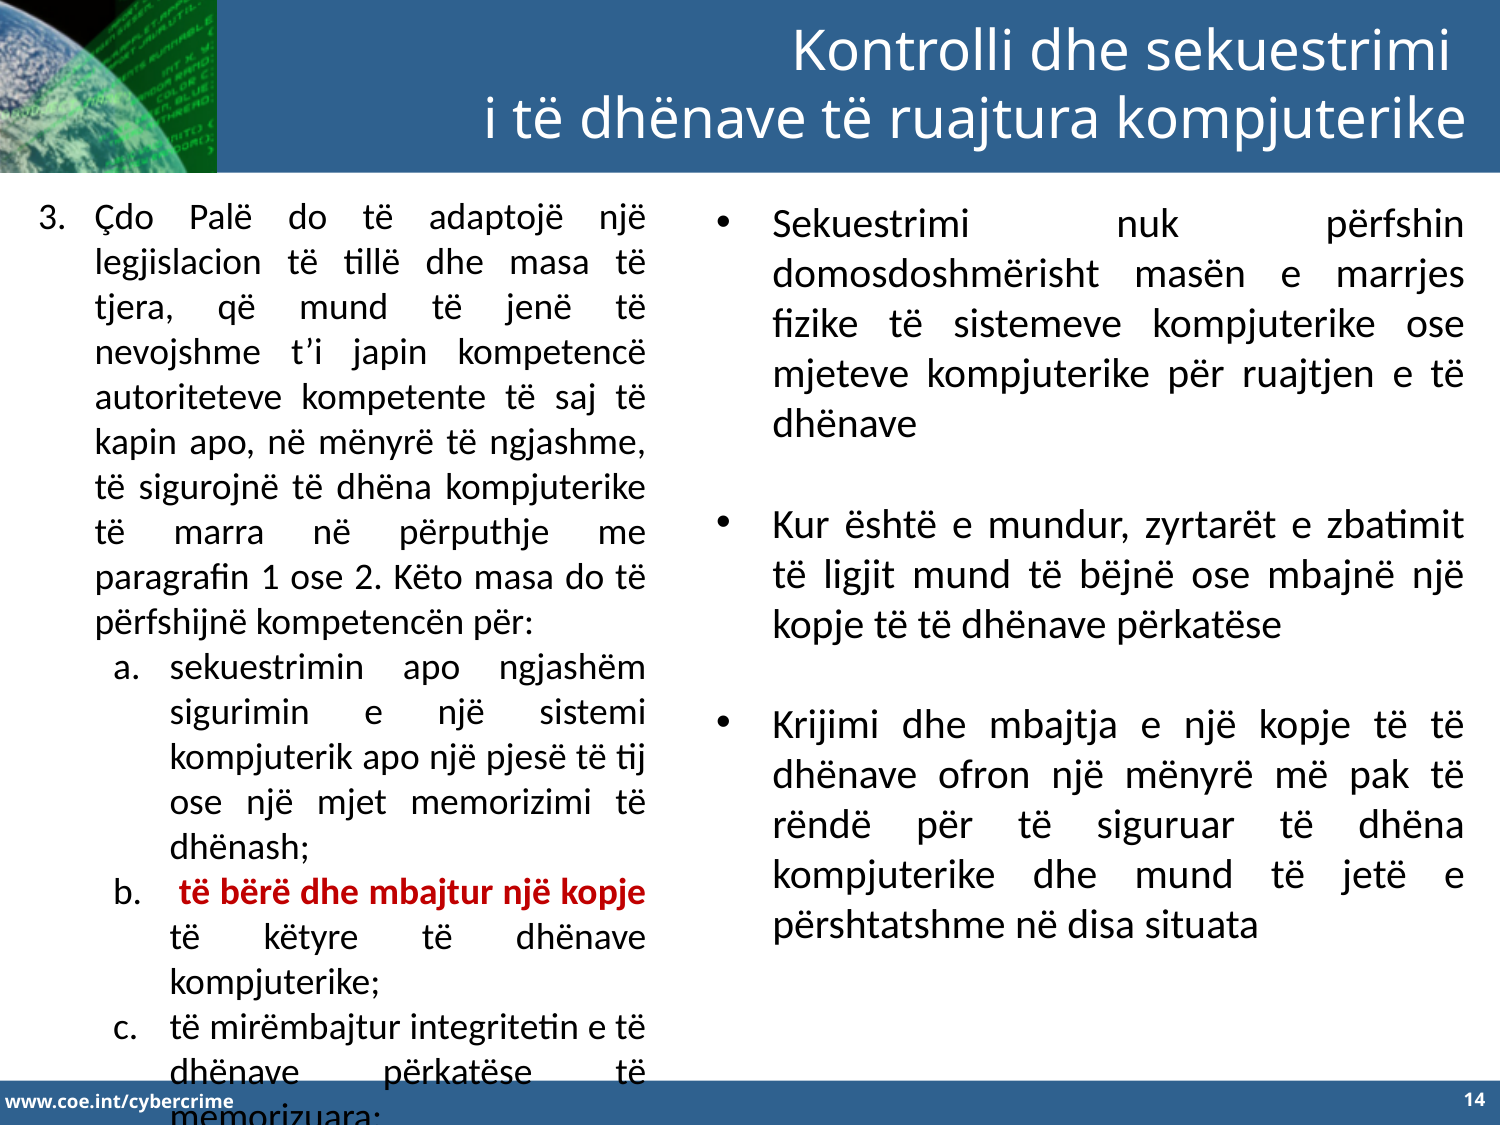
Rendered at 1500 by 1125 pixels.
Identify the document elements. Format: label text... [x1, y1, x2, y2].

text_box Çdo Palë do të adaptojë një legjislacion të tillë dhe masa të tjera, që mund të jenë të nevojshme t’i japin kompetencë autoriteteve kompetente të saj të kapin apo, në mënyrë të ngjashme, të sigurojnë të dhëna kompjuterike të marra në përputhje me paragrafin 1 ose 2. Këto masa do të përfshijnë kompetencën për: sekuestrimin apo ngjashëm sigurimin e një sistemi kompjuterik apo një pjesë të tij ose një mjet memorizimi të dhënash; të bërë dhe mbajtur një kopje të këtyre të dhënave kompjuterike; të mirëmbajtur integritetin e të dhënave përkatëse të memorizuara; të bërë të paqasshme apo t’i heqë këto të dhëna kompjuterike nga sistemet kompjuterike në të cilat ka qasje. [23, 184, 662, 1125]
picture [0, 0, 217, 173]
text_box Kontrolli dhe sekuestrimi i të dhënave të ruajtura kompjuterike [230, 7, 1483, 157]
text_box Sekuestrimi nuk përfshin domosdoshmërisht masën e marrjes fizike të sistemeve kompjuterike ose mjeteve kompjuterike për ruajtjen e të dhënave Kur është e mundur, zyrtarët e zbatimit të ligjit mund të bëjnë ose mbajnë një kopje të të dhënave përkatëse Krijimi dhe mbajtja e një kopje të të dhënave ofron një mënyrë më pak të rëndë për të siguruar të dhëna kompjuterike dhe mund të jetë e përshtatshme në disa situata [701, 188, 1480, 954]
